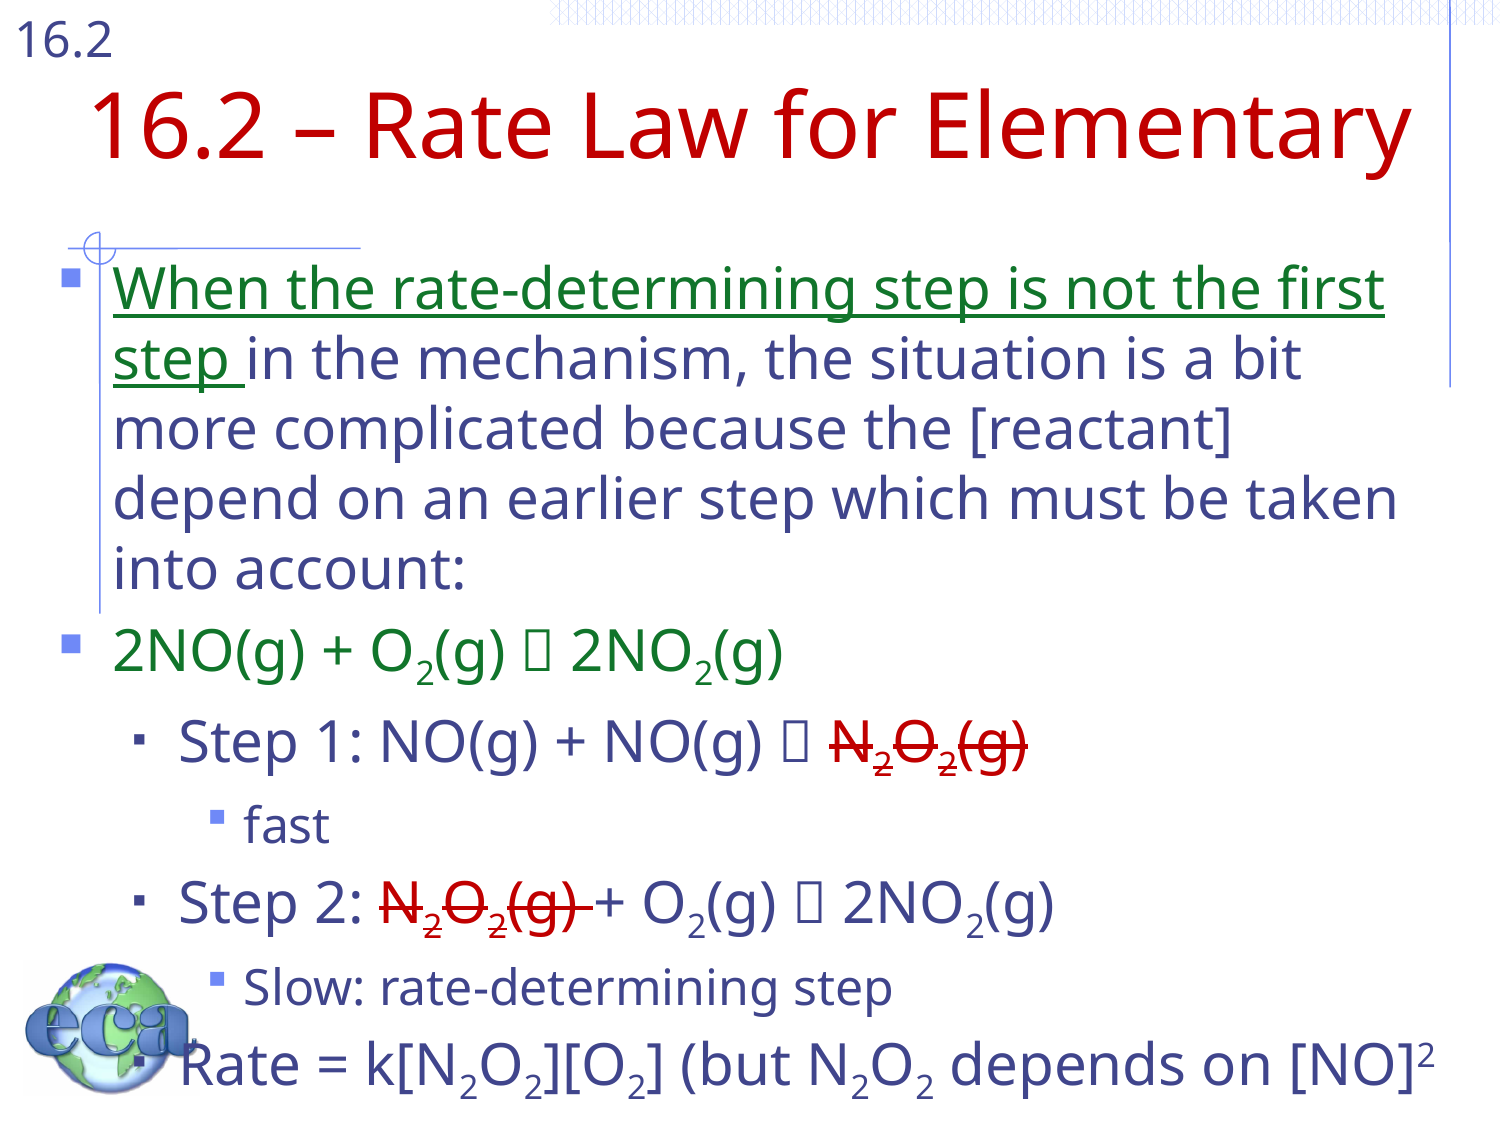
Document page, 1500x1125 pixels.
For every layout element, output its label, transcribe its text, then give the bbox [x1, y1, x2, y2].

title 16.2 – Rate Law for Elementary [17, 49, 1483, 185]
picture [23, 960, 200, 1096]
list When the rate-determining step is not the first step in the mechanism, the situation is a bit more complicated because the [reactant] depend on an earlier step which must be taken into account: 2NO(g) + O2(g)  2NO2(g) Step 1: NO(g) + NO(g)  N2O2(g) fast Step 2: N2O2(g) + O2(g)  2NO2(g) Slow: rate-determining step Rate = k[N2O2][O2] (but N2O2 depends on [NO]2 Rate = k[NO]2[O2] (third order overall reaction) [41, 243, 1471, 965]
